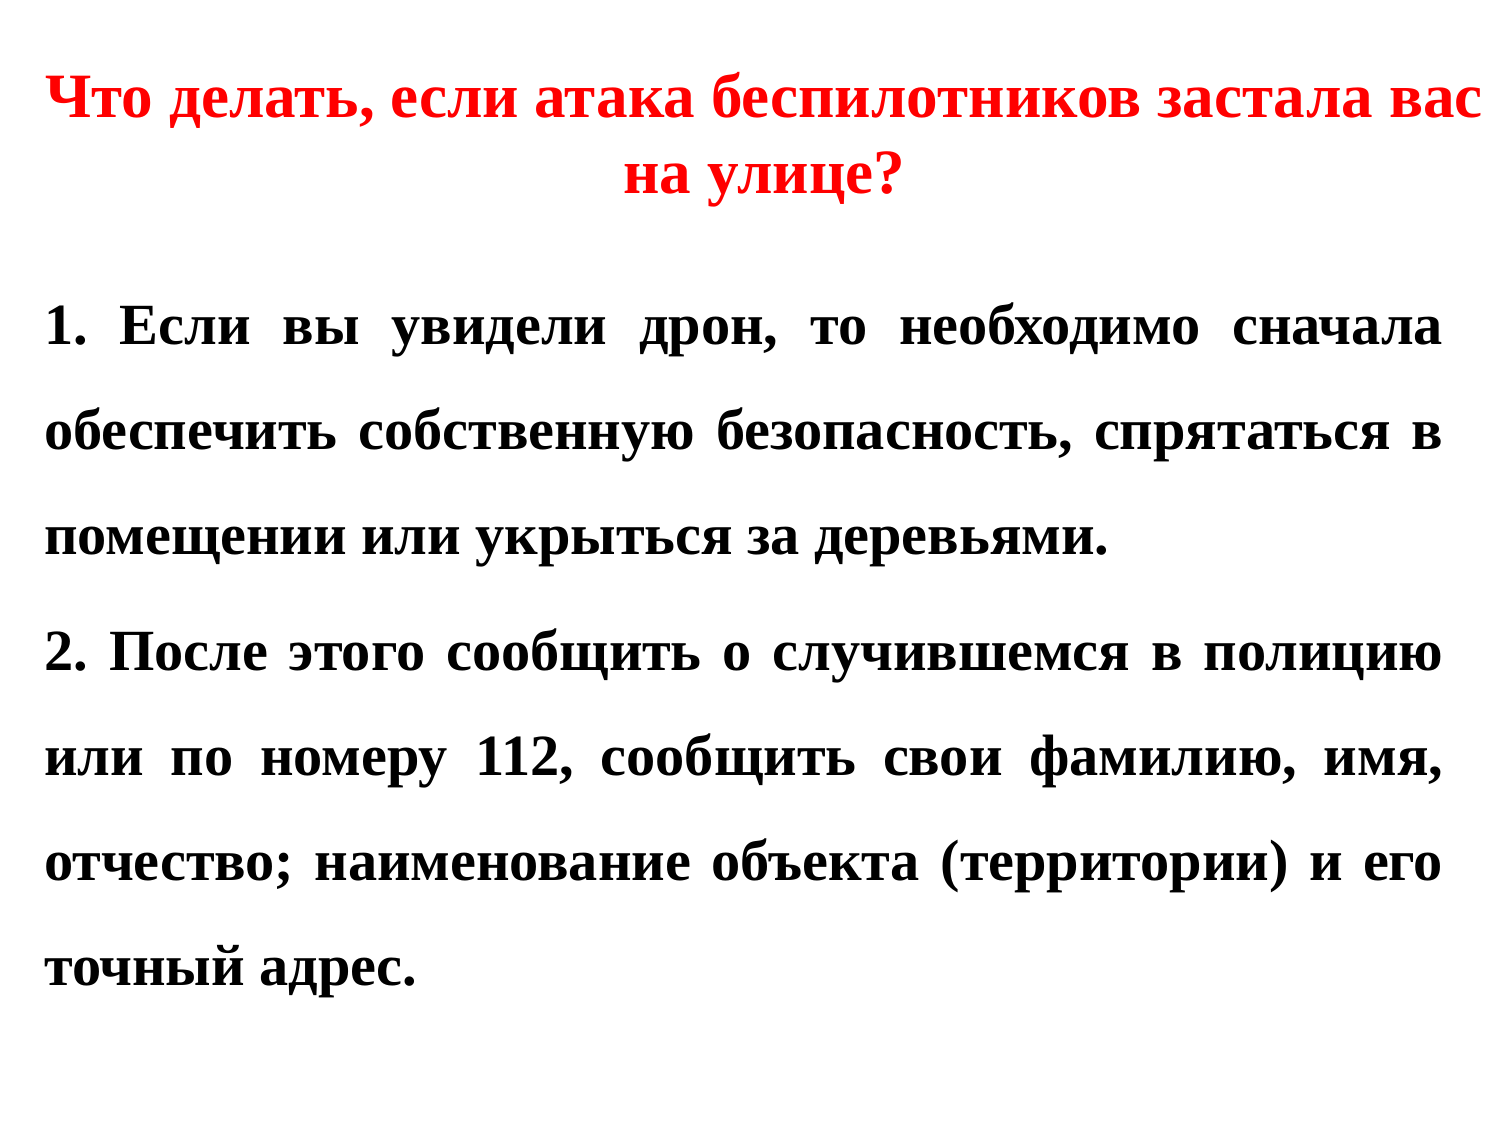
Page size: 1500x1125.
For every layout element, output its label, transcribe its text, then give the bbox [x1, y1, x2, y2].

list 1. Если вы увидели дрон, то необходимо сначала обеспечить собственную безопасность, спрятаться в помещении или укрыться за деревьями. 2. После этого сообщить о случившемся в полицию или по номеру 112, сообщить свои фамилию, имя, отчество; наименование объекта (территории) и его точный адрес. [29, 243, 1459, 1059]
title Что делать, если атака беспилотников застала вас на улице? [29, 45, 1500, 291]
